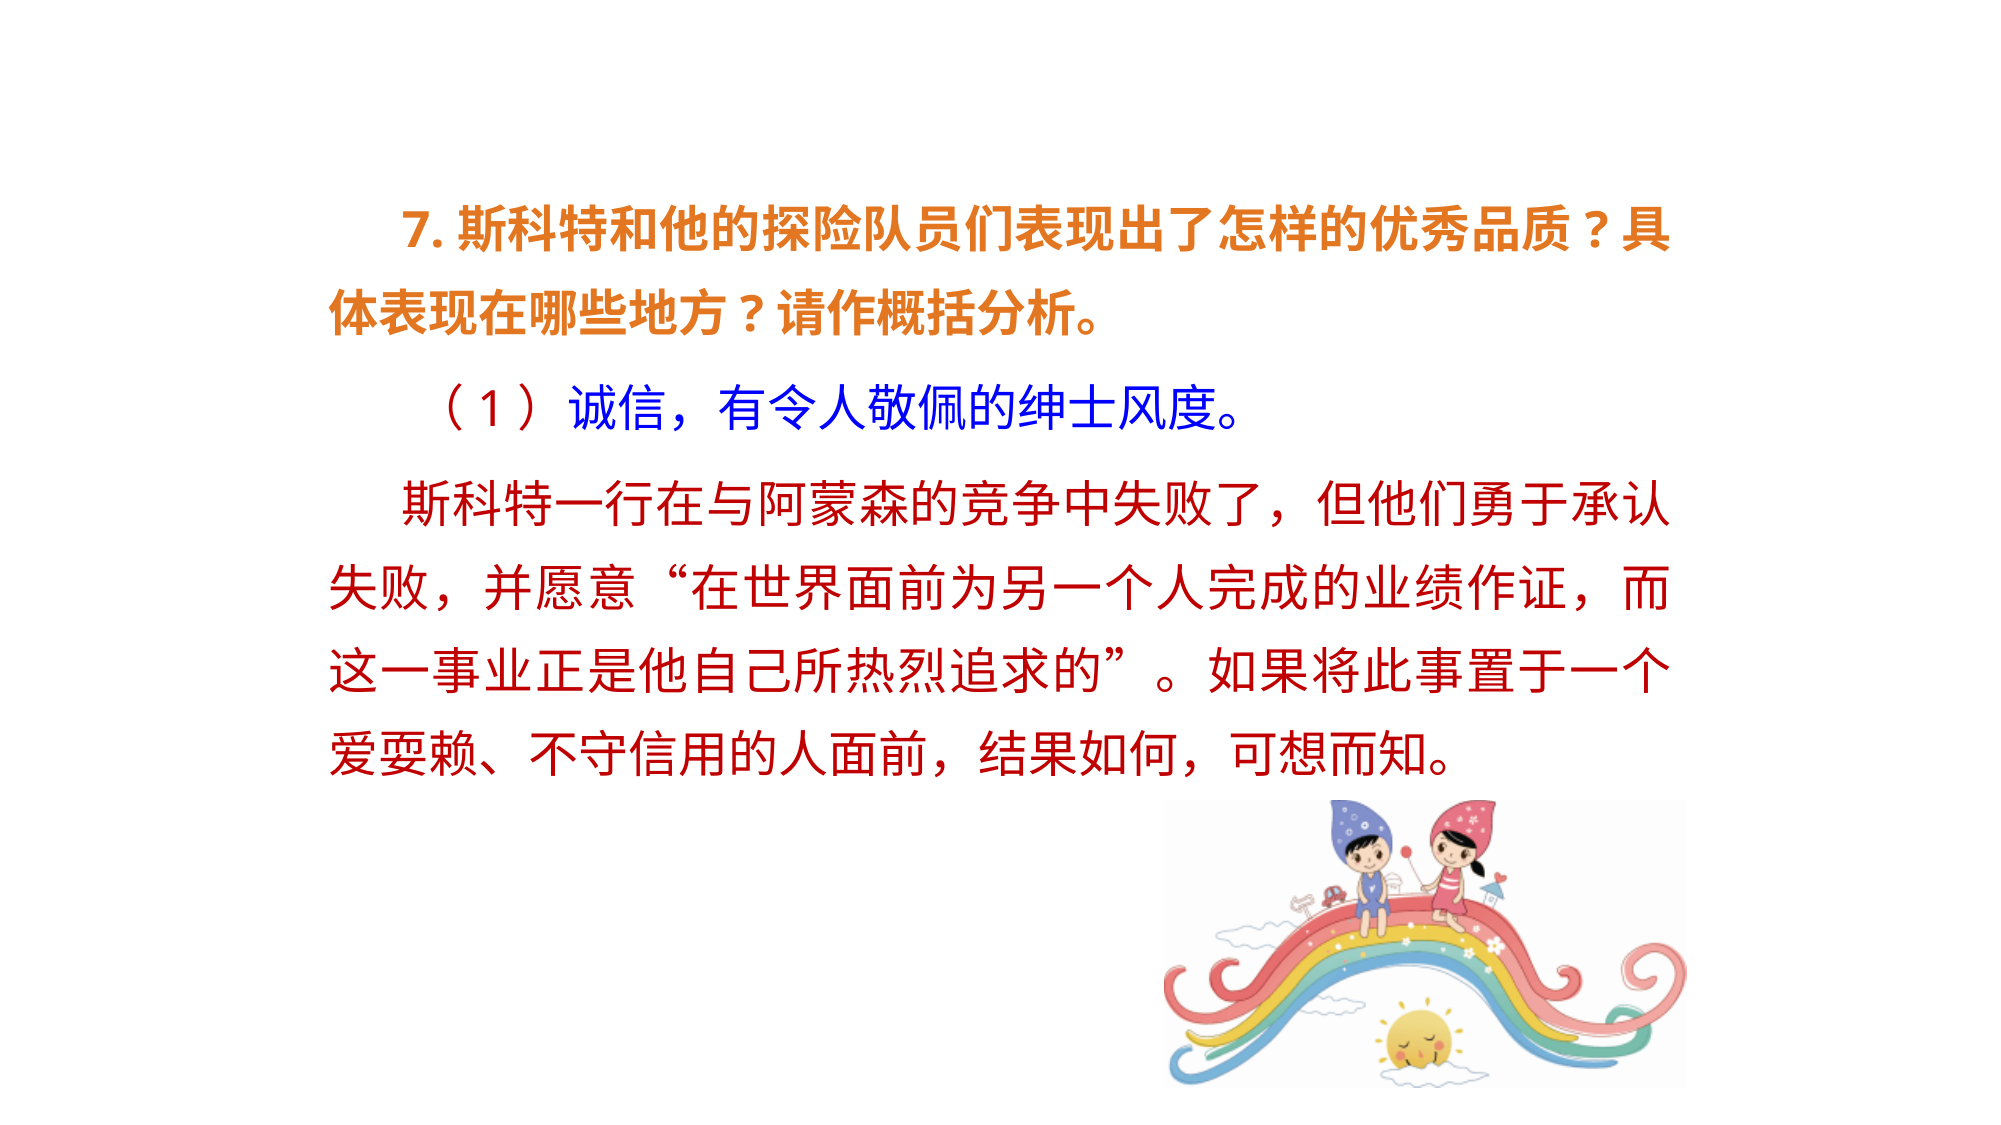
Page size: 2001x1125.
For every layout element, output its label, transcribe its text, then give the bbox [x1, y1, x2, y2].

list 7.斯科特和他的探险队员们表现出了怎样的优秀品质?具体表现在哪些地方?请作概括分析。 （1）诚信，有令人敬佩的绅士风度。 斯科特一行在与阿蒙森的竞争中失败了，但他们勇于承认失败，并愿意“在世界面前为另一个人完成的业绩作证，而这一事业正是他自己所热烈追求的”。如果将此事置于一个爱耍赖、不守信用的人面前，结果如何，可想而知。 [313, 166, 1687, 1000]
picture [1164, 800, 1687, 1088]
